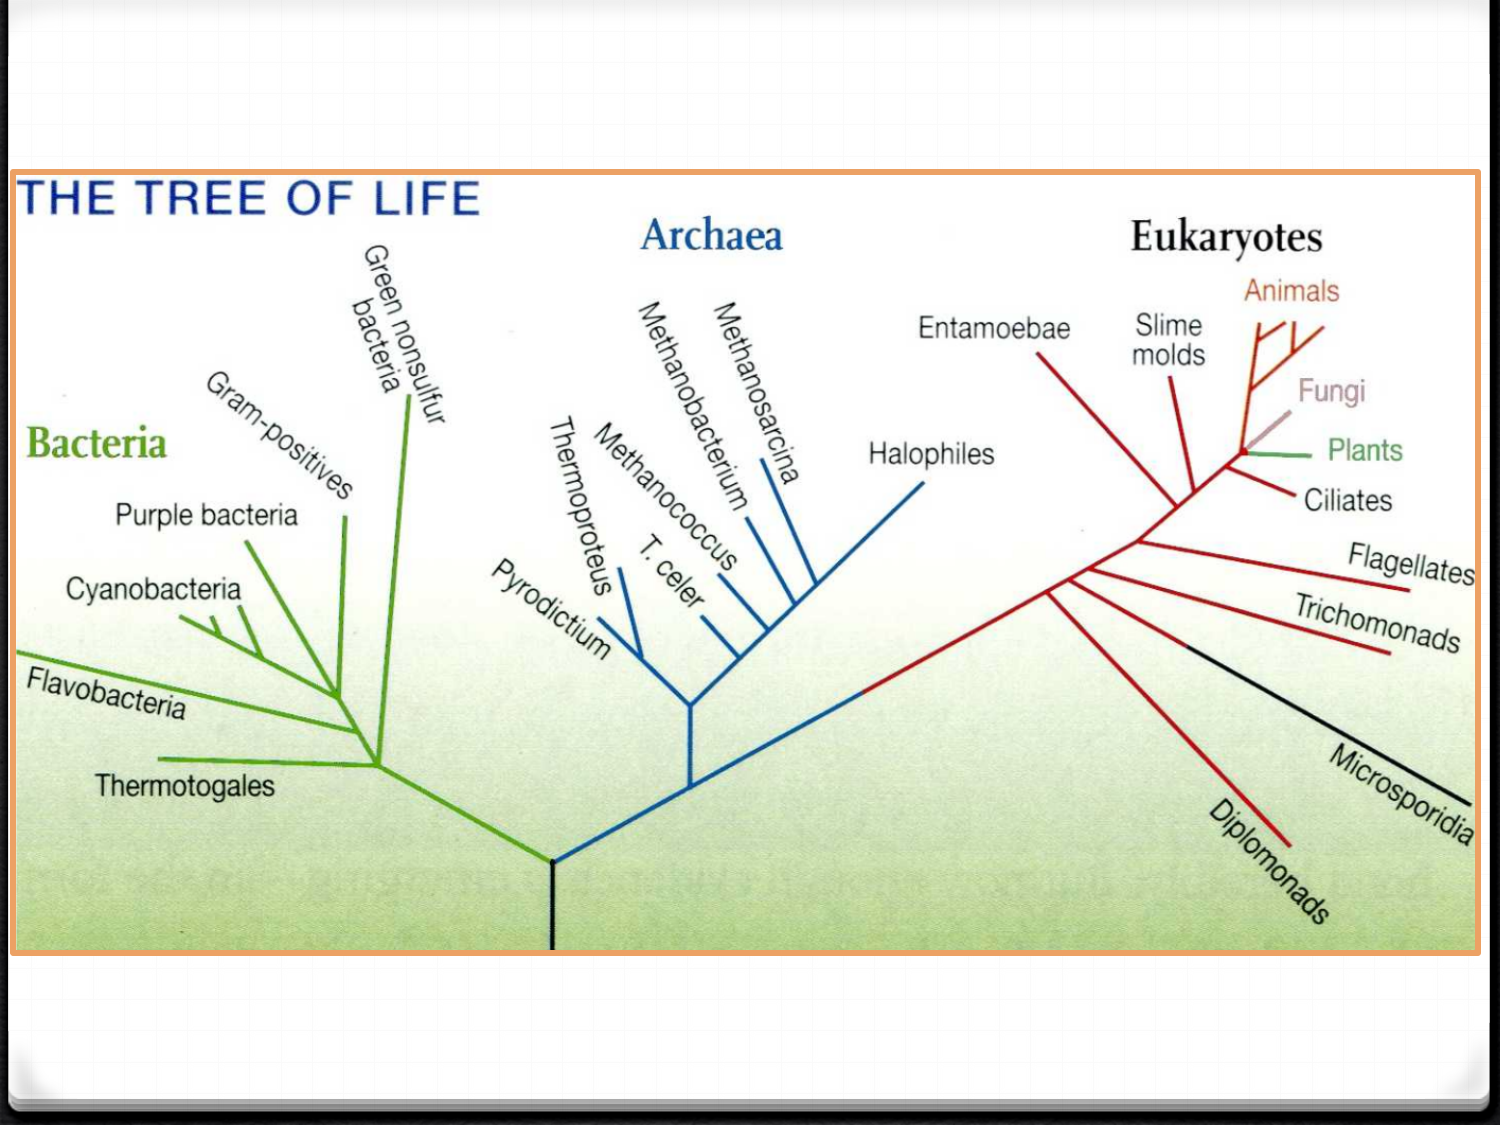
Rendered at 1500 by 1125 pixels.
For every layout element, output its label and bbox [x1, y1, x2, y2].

list [16, 174, 1476, 951]
picture [0, 0, 1500, 1125]
